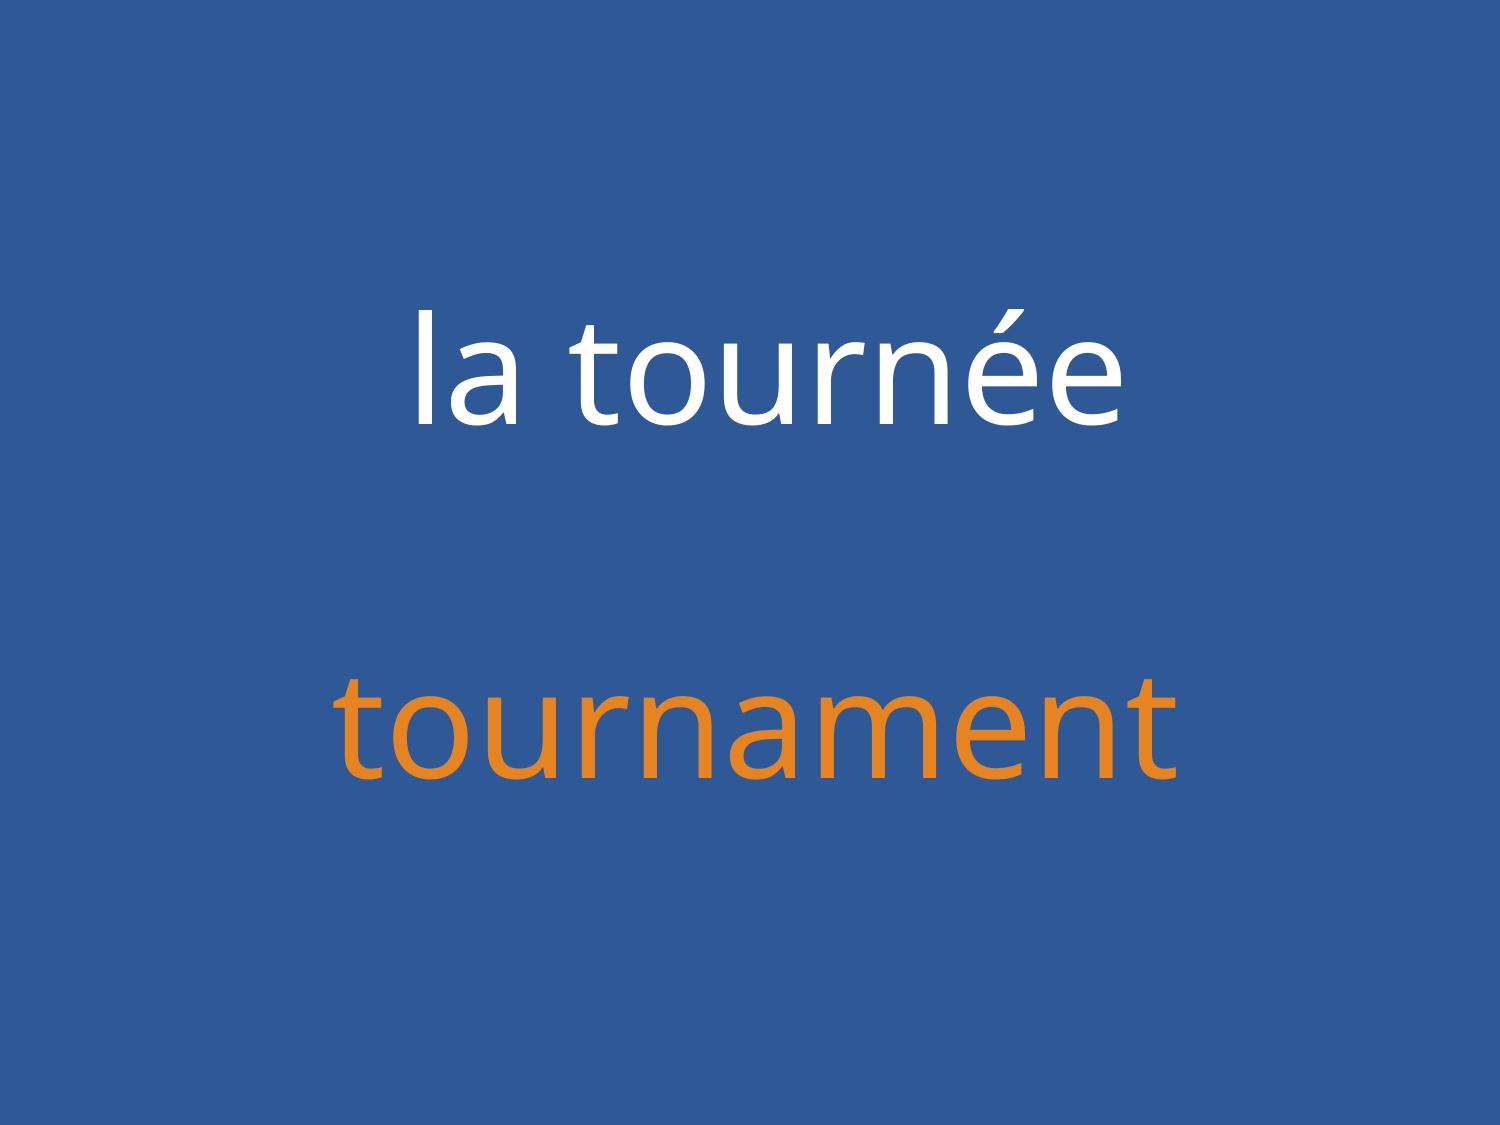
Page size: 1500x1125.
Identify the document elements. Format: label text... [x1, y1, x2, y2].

text_box la tournée [301, 267, 1235, 462]
text_box tournament [301, 621, 1211, 817]
